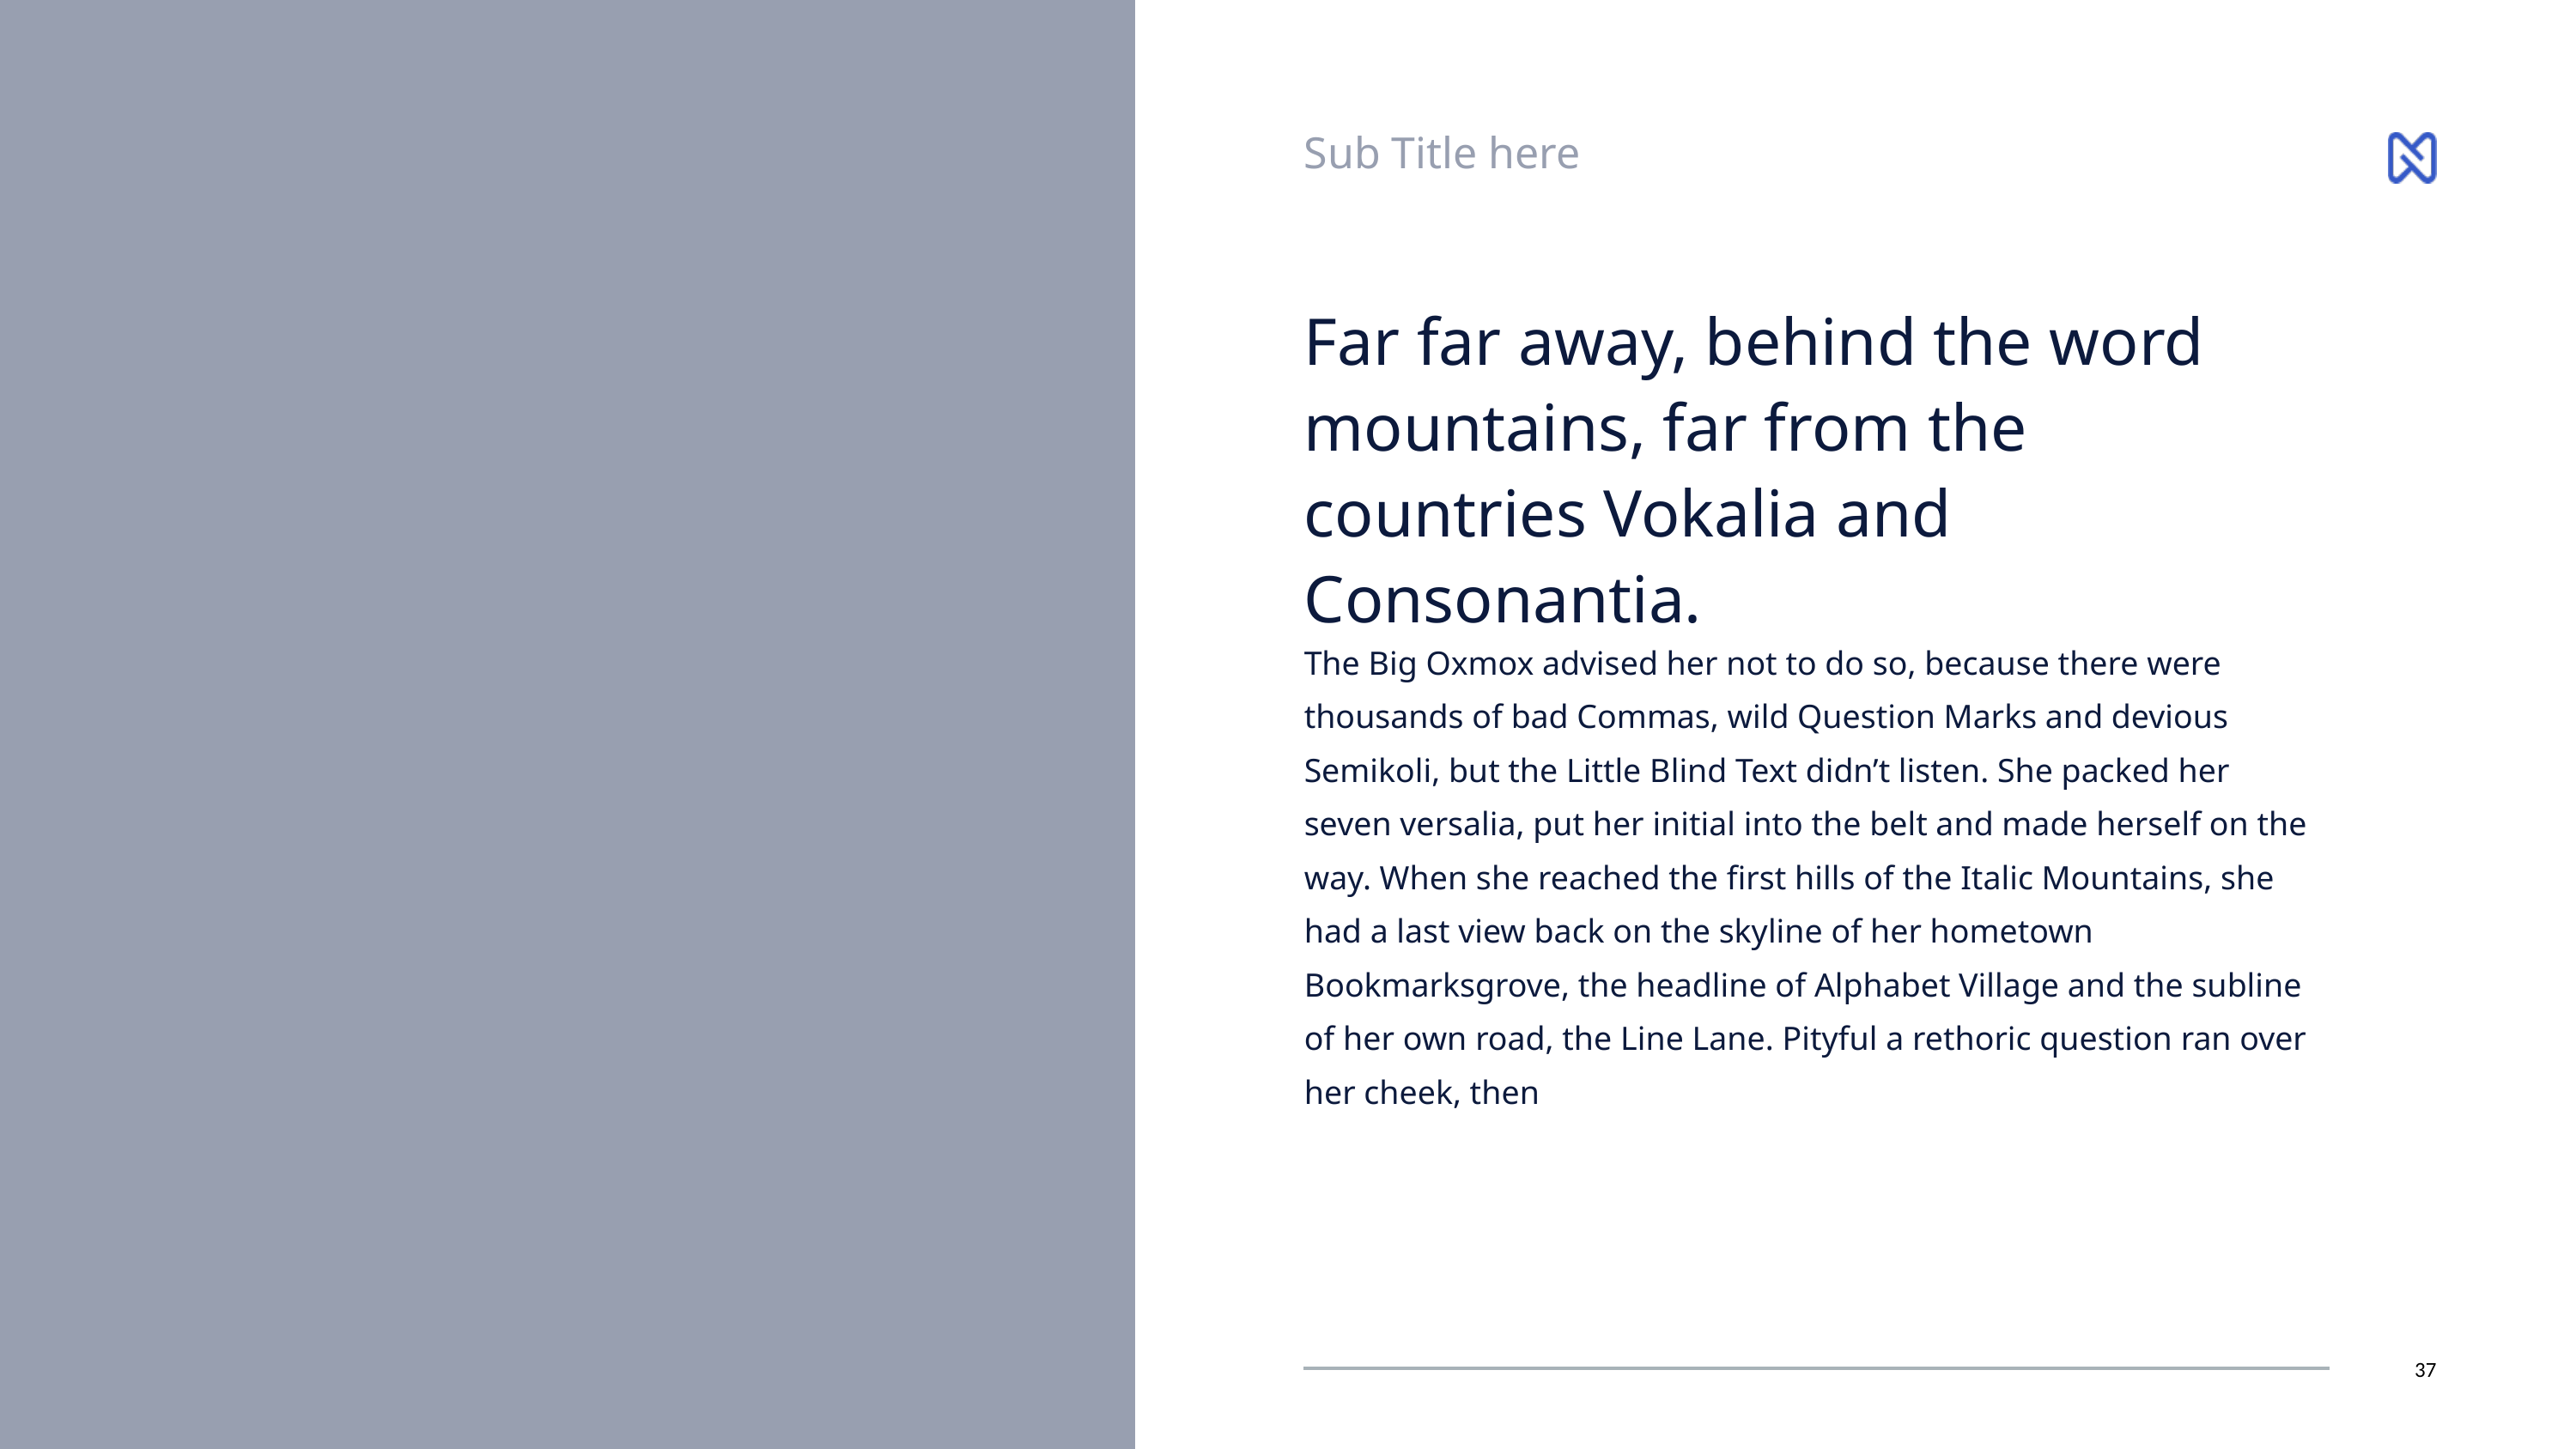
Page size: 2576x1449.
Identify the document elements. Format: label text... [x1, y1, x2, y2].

picture [1303, 1367, 2330, 1370]
text_box 37 [2150, 1343, 2437, 1382]
picture [0, 0, 1135, 1449]
text_box The Big Oxmox advised her not to do so, because there were thousands of bad Commas, wild Question Marks and devious Semikoli, but the Little Blind Text didn’t listen. She packed her seven versalia, put her initial into the belt and made herself on the way. When she reached the first hills of the Italic Mountains, she had a last view back on the skyline of her hometown Bookmarksgrove, the headline of Alphabet Village and the subline of her own road, the Line Lane. Pityful a rethoric question ran over her cheek, then [1303, 627, 2327, 1111]
picture [2388, 132, 2437, 184]
text_box Sub Title here [1303, 118, 2172, 178]
text_box Far far away, behind the word mountains, far from the countries Vokalia and Consonantia. [1303, 292, 2316, 627]
